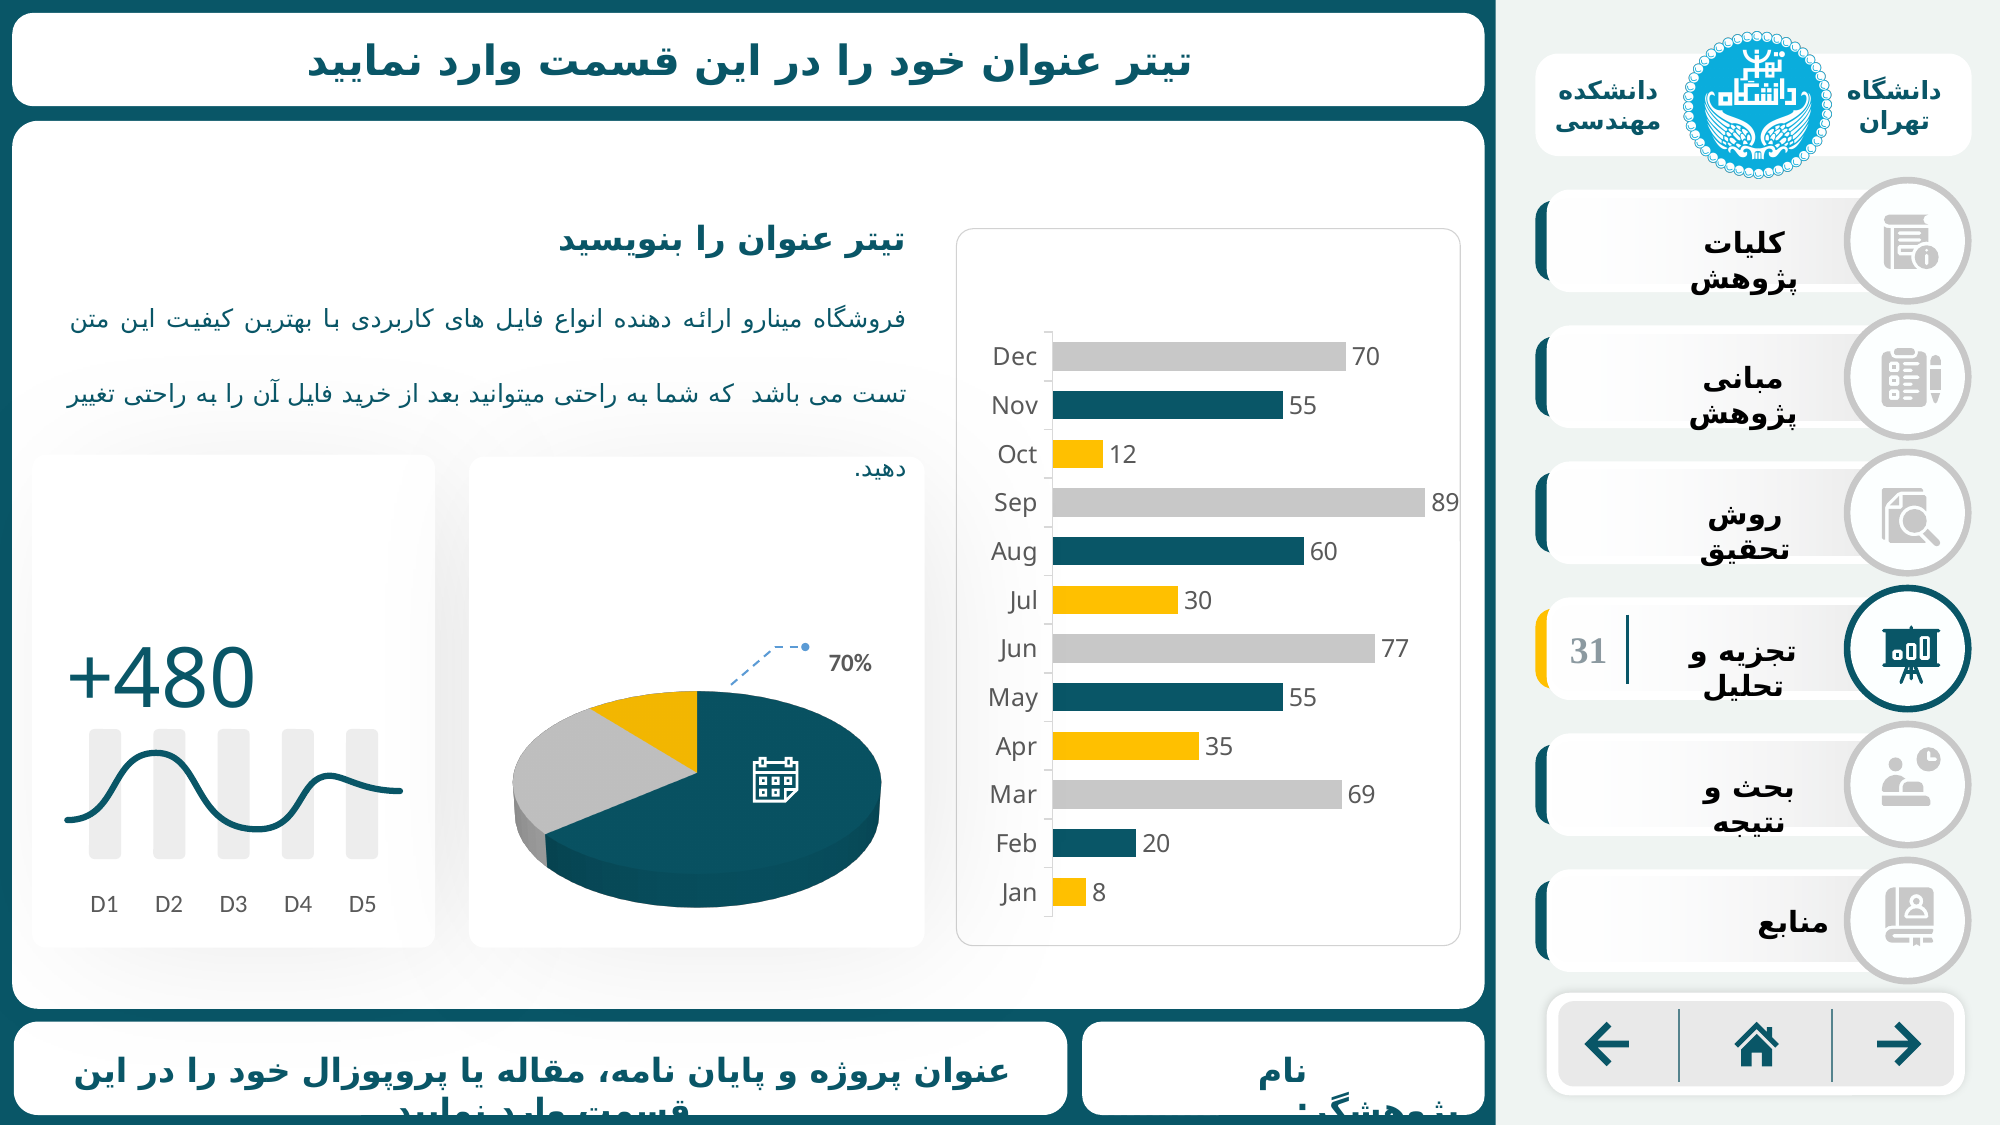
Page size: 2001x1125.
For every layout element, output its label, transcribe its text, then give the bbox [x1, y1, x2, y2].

text_box [955, 812, 1462, 947]
text_box [1584, 1021, 1629, 1067]
text_box تیتر عنوان را بنویسید فروشگاه مینارو ارائه دهنده انواع فایل های کاربردی با بهترین کیفیت این متن تست می باشد که شما به راحتی میتوانید بعد از خرید فایل آن را به راحتی تغییر دهید. [51, 150, 922, 490]
text_box تجزیه و تحلیل [1642, 624, 1844, 710]
picture [1683, 31, 1832, 179]
text_box دانشگاه تهران [1832, 67, 1981, 142]
text_box مبانی پژوهش [1642, 352, 1844, 437]
text_box عنوان پروژه و پایان نامه، مقاله یا پروپوزال خود را در این قسمت وارد نمایید [19, 1041, 1067, 1125]
text_box نام پژوهشگر:............... [1084, 1041, 1482, 1125]
text_box بحث و نتیجه [1654, 760, 1844, 846]
chart [977, 319, 1482, 929]
text_box کلیات پژوهش [1644, 216, 1844, 302]
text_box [1885, 887, 1935, 947]
text_box دانشکده مهندسی [1522, 67, 1683, 142]
text_box روش تحقیق [1646, 488, 1844, 573]
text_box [1881, 488, 1941, 547]
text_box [1881, 747, 1941, 807]
text_box [1877, 1021, 1922, 1067]
text_box [955, 227, 1462, 613]
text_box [1734, 1021, 1779, 1067]
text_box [1881, 348, 1941, 408]
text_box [65, 729, 412, 915]
text_box تیتر عنوان خود را در این قسمت وارد نمایید [19, 26, 1481, 92]
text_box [1881, 625, 1941, 684]
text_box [1883, 214, 1939, 270]
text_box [468, 456, 925, 948]
text_box [31, 453, 437, 949]
slide_number 31 [1549, 618, 1628, 679]
text_box +480 [51, 586, 418, 732]
text_box منابع [1670, 895, 1844, 946]
